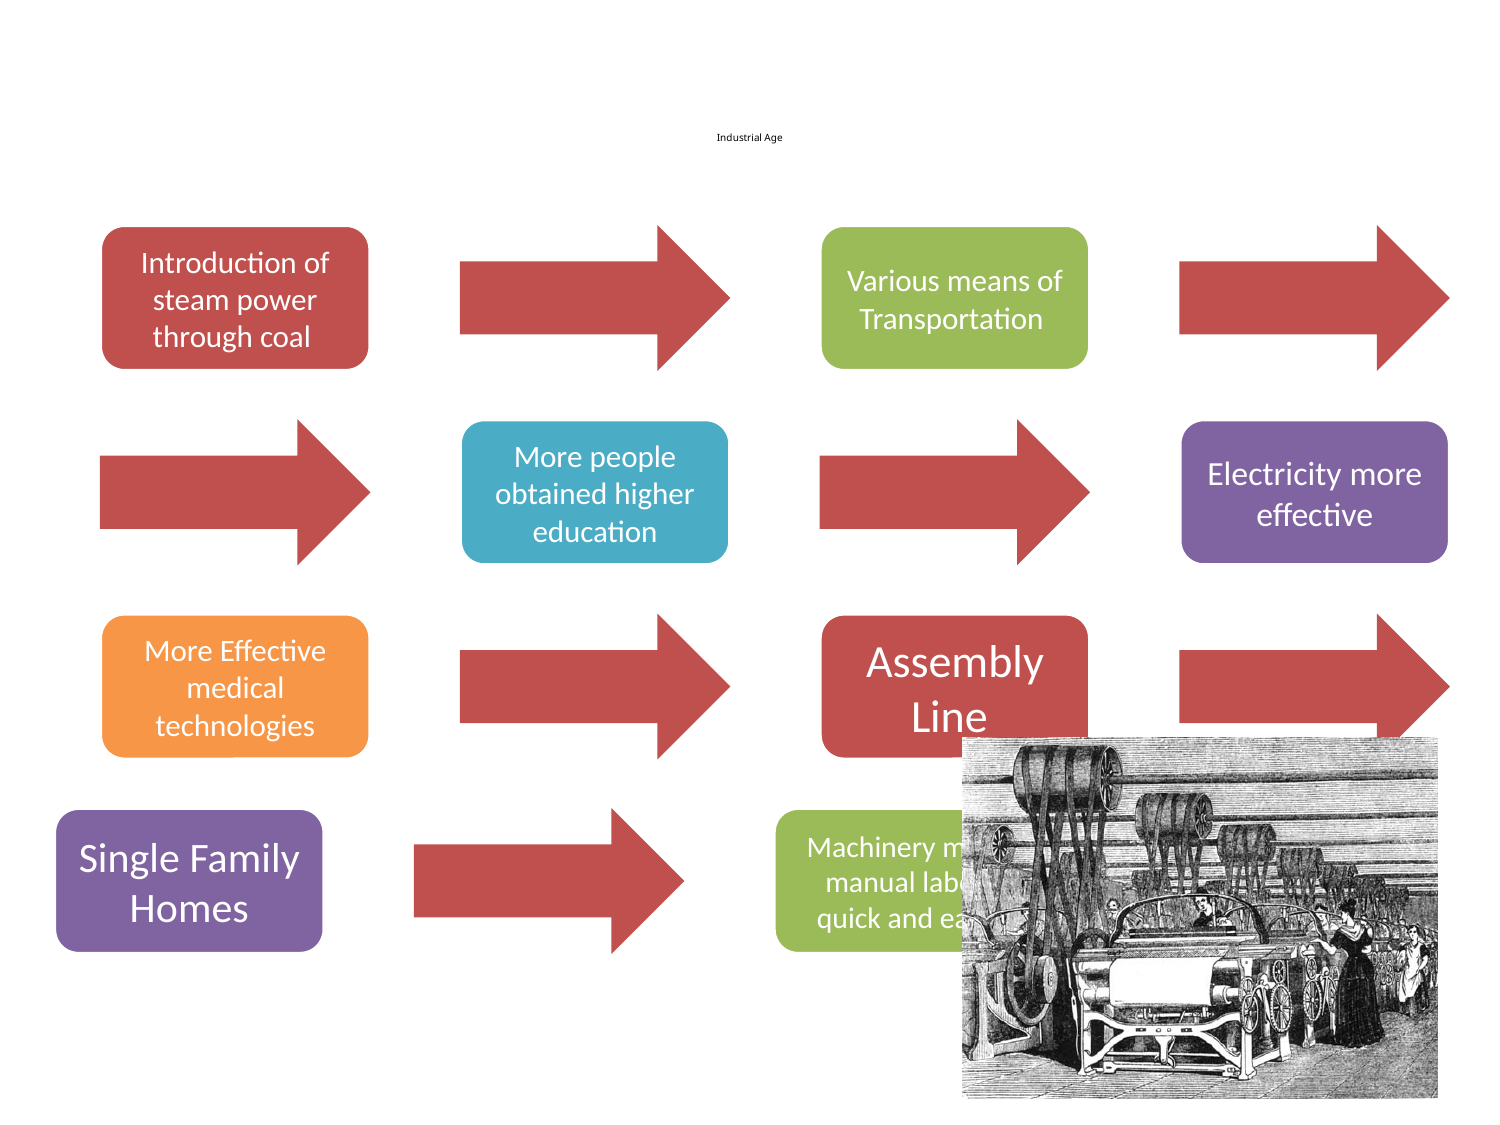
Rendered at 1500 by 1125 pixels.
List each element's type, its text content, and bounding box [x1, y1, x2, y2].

title Industrial Age [75, 99, 1425, 200]
picture [962, 737, 1438, 1099]
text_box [99, 224, 1451, 968]
